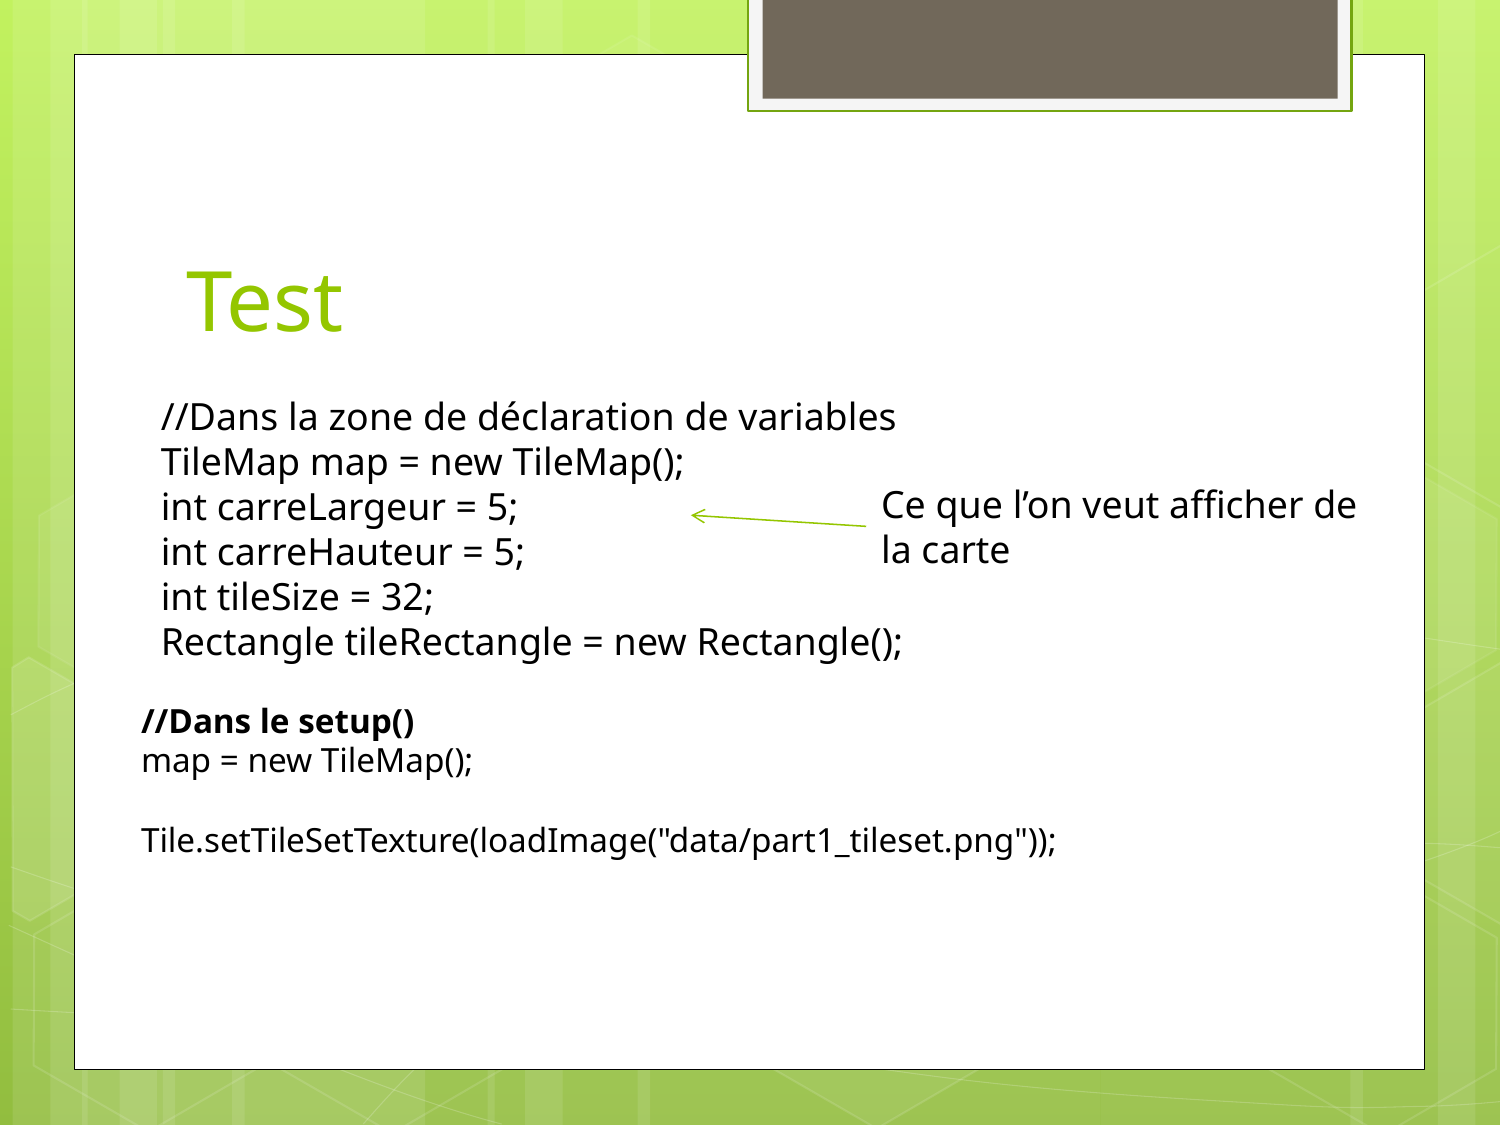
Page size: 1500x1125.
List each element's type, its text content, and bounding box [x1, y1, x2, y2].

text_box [690, 514, 843, 528]
title Test [171, 168, 1324, 357]
text_box Ce que l’on veut afficher de la carte [866, 473, 1373, 579]
text_box //Dans le setup() map = new TileMap(); Tile.setTileSetTexture(loadImage("data/part1_tileset.png")); [126, 692, 1074, 867]
text_box //Dans la zone de déclaration de variables TileMap map = new TileMap(); int carreLargeur = 5; int carreHauteur = 5; int tileSize = 32; Rectangle tileRectangle = new Rectangle(); [146, 385, 920, 670]
